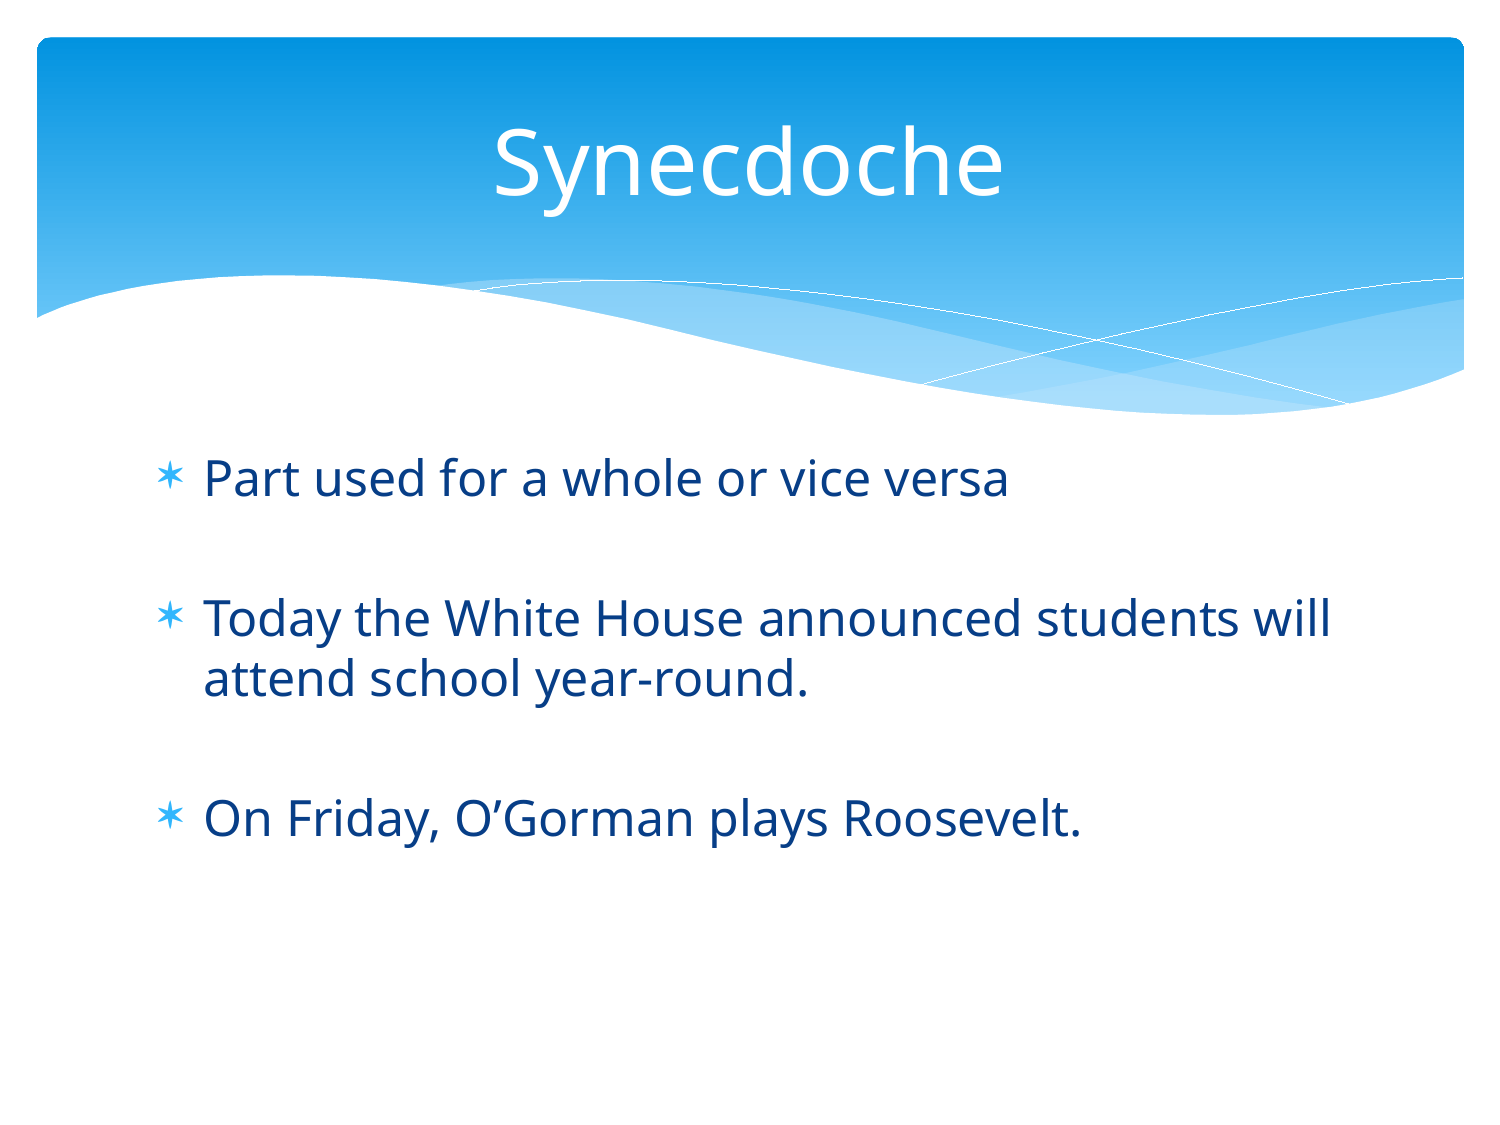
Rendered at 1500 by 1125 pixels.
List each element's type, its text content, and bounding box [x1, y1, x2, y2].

list Part used for a whole or vice versa Today the White House announced students will attend school year-round. On Friday, O’Gorman plays Roosevelt. [143, 438, 1359, 1005]
title Synecdoche [75, 55, 1425, 261]
